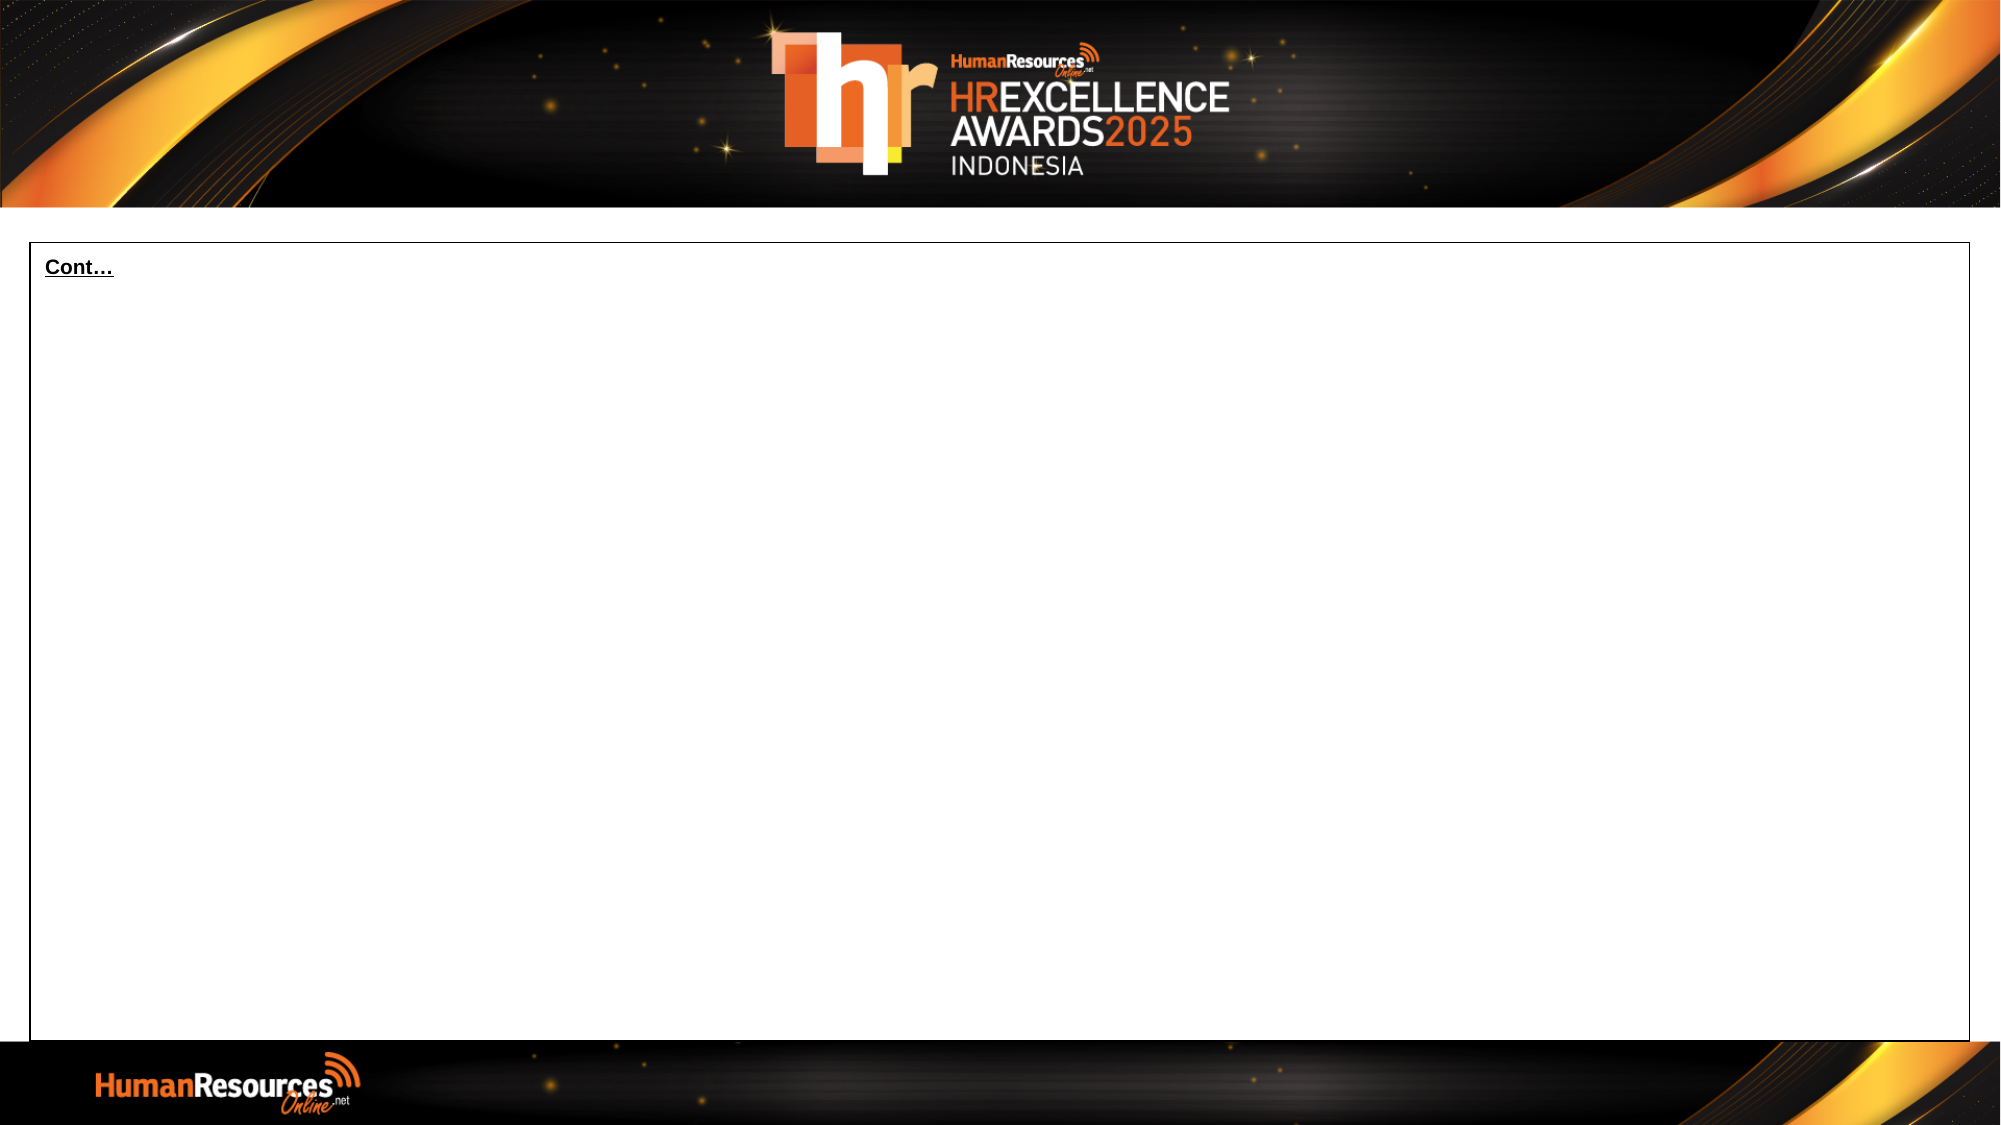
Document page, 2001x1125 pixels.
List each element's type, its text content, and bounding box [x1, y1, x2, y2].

picture [0, 0, 2001, 1125]
text_box Cont… [30, 242, 1970, 1042]
